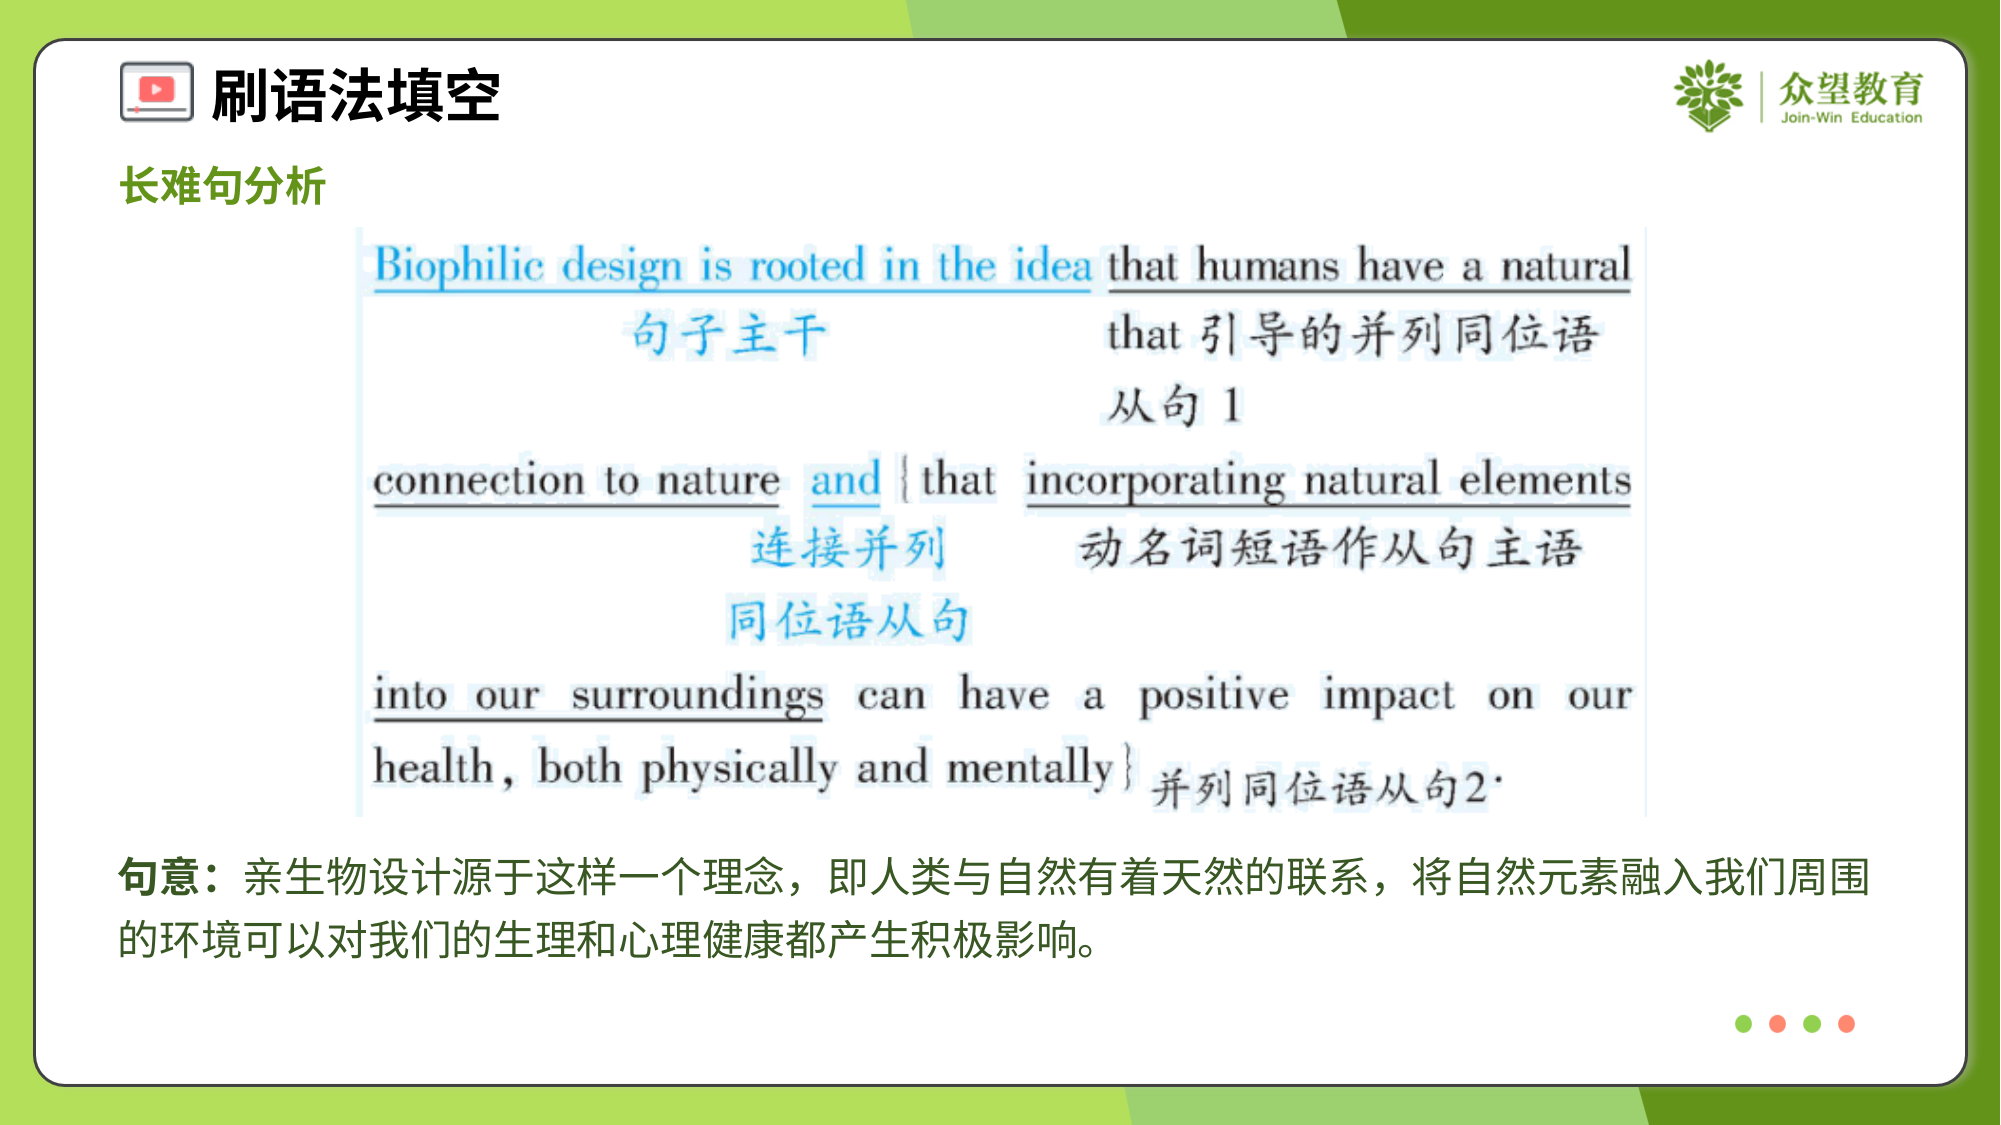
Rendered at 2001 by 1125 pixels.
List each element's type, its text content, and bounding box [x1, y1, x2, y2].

text_box 长难句分析 [118, 147, 1883, 206]
picture [0, 0, 2000, 1125]
text_box 句意：亲生物设计源于这样一个理念，即人类与自然有着天然的联系，将自然元素融入我们周围的环境可以对我们的生理和心理健康都产生积极影响。 [117, 838, 1882, 959]
